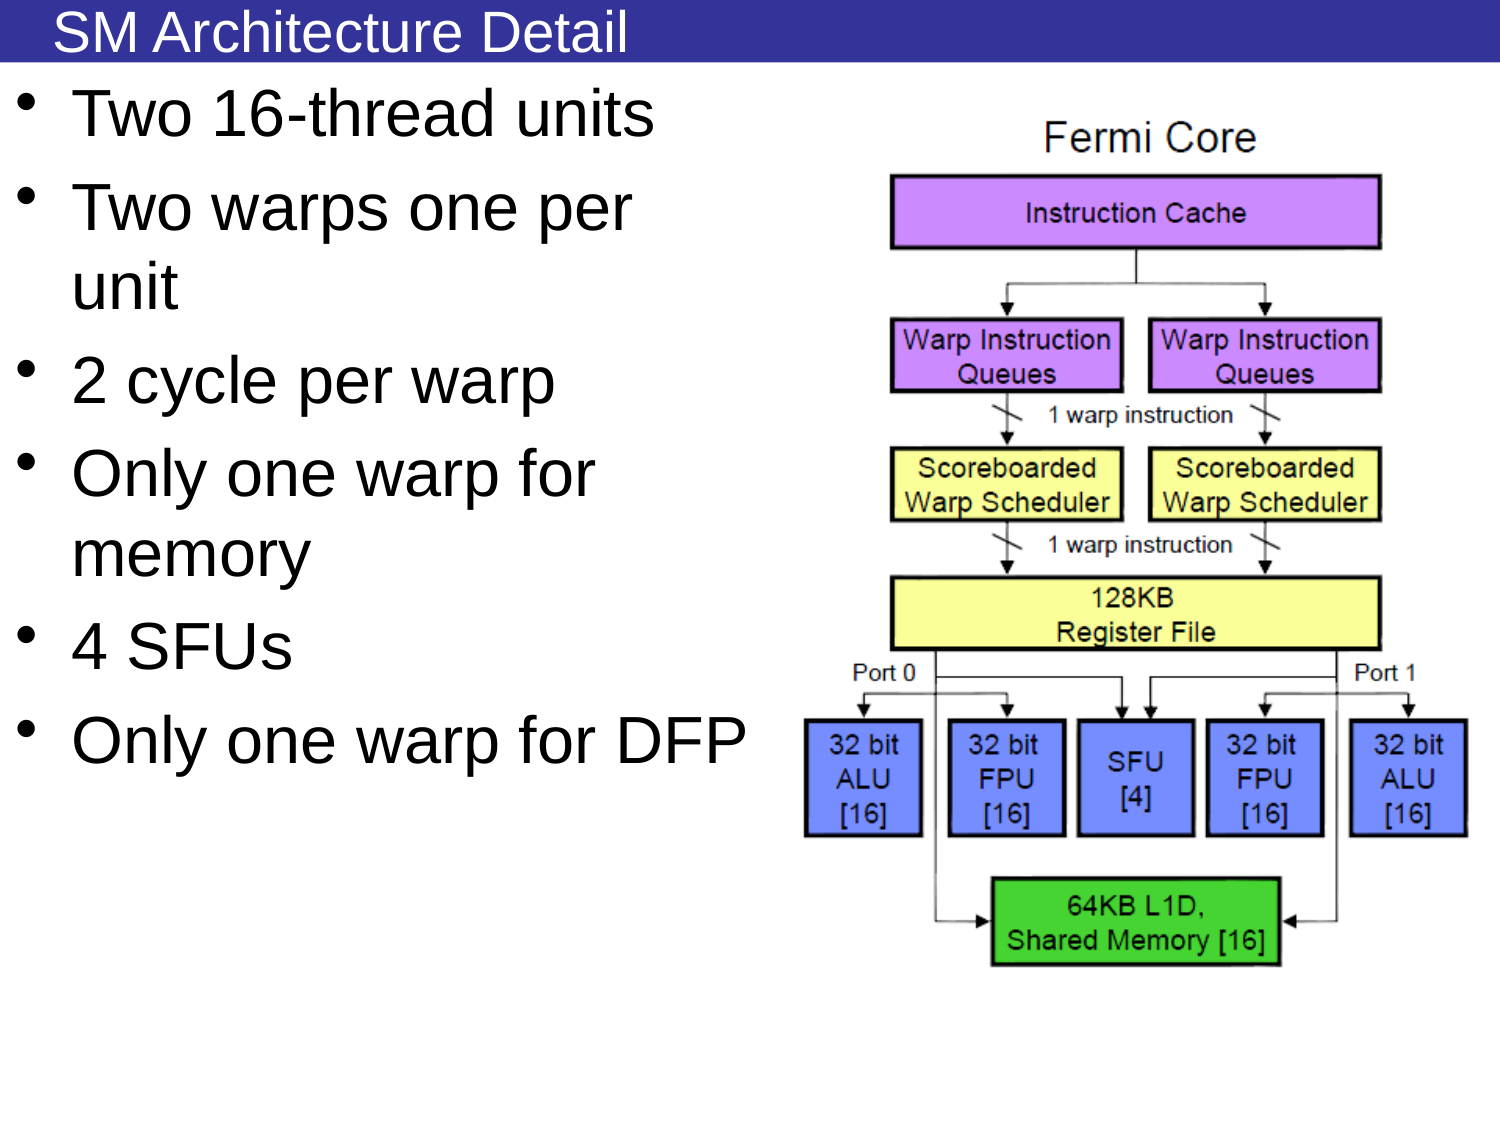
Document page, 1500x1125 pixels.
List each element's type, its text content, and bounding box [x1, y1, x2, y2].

picture [787, 112, 1500, 1009]
list Two 16-thread units Two warps one per unit 2 cycle per warp Only one warp for memory 4 SFUs Only one warp for DFP [0, 62, 776, 1125]
title SM Architecture Detail [37, 7, 1426, 51]
